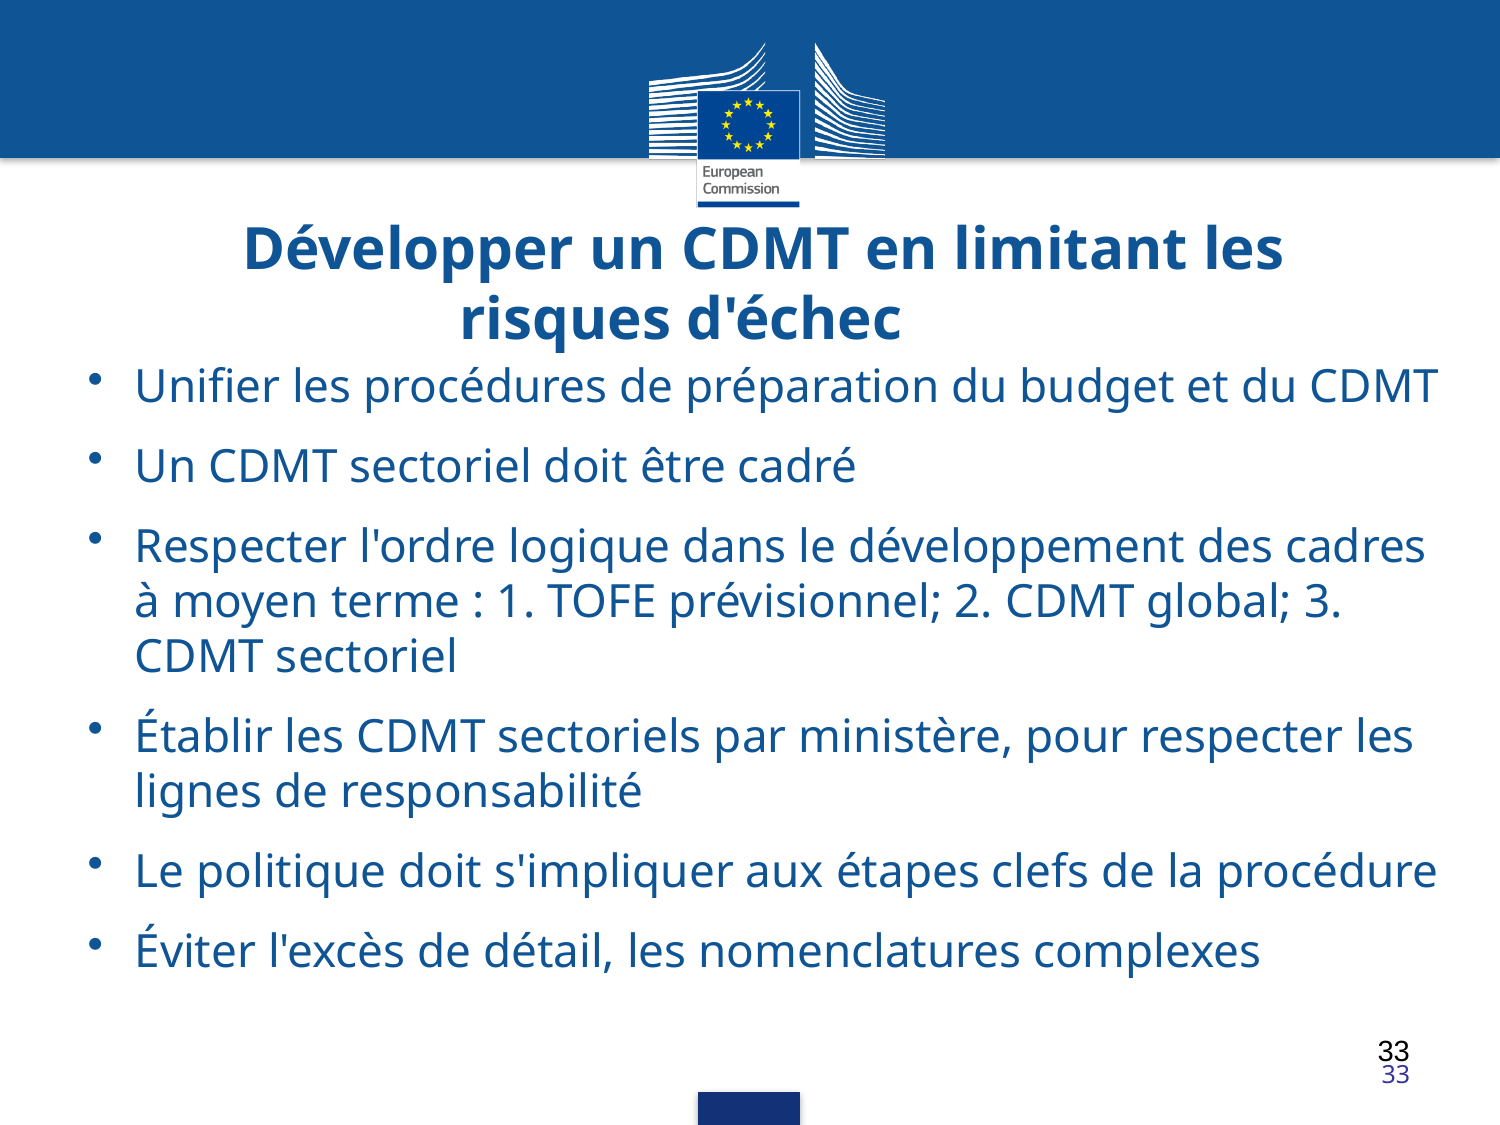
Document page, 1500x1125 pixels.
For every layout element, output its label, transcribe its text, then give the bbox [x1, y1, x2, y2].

picture [649, 42, 885, 187]
list Unifier les procédures de préparation du budget et du CDMT Un CDMT sectoriel doit être cadré Respecter l'ordre logique dans le développement des cadres à moyen terme : 1. TOFE prévisionnel; 2. CDMT global; 3. CDMT sectoriel Établir les CDMT sectoriels par ministère, pour respecter les lignes de responsabilité Le politique doit s'impliquer aux étapes clefs de la procédure Éviter l'excès de détail, les nomenclatures complexes [0, 348, 1463, 1070]
title Développer un CDMT en limitant les risques d'échec [0, 187, 1348, 348]
slide_number 33 [1074, 1024, 1426, 1103]
